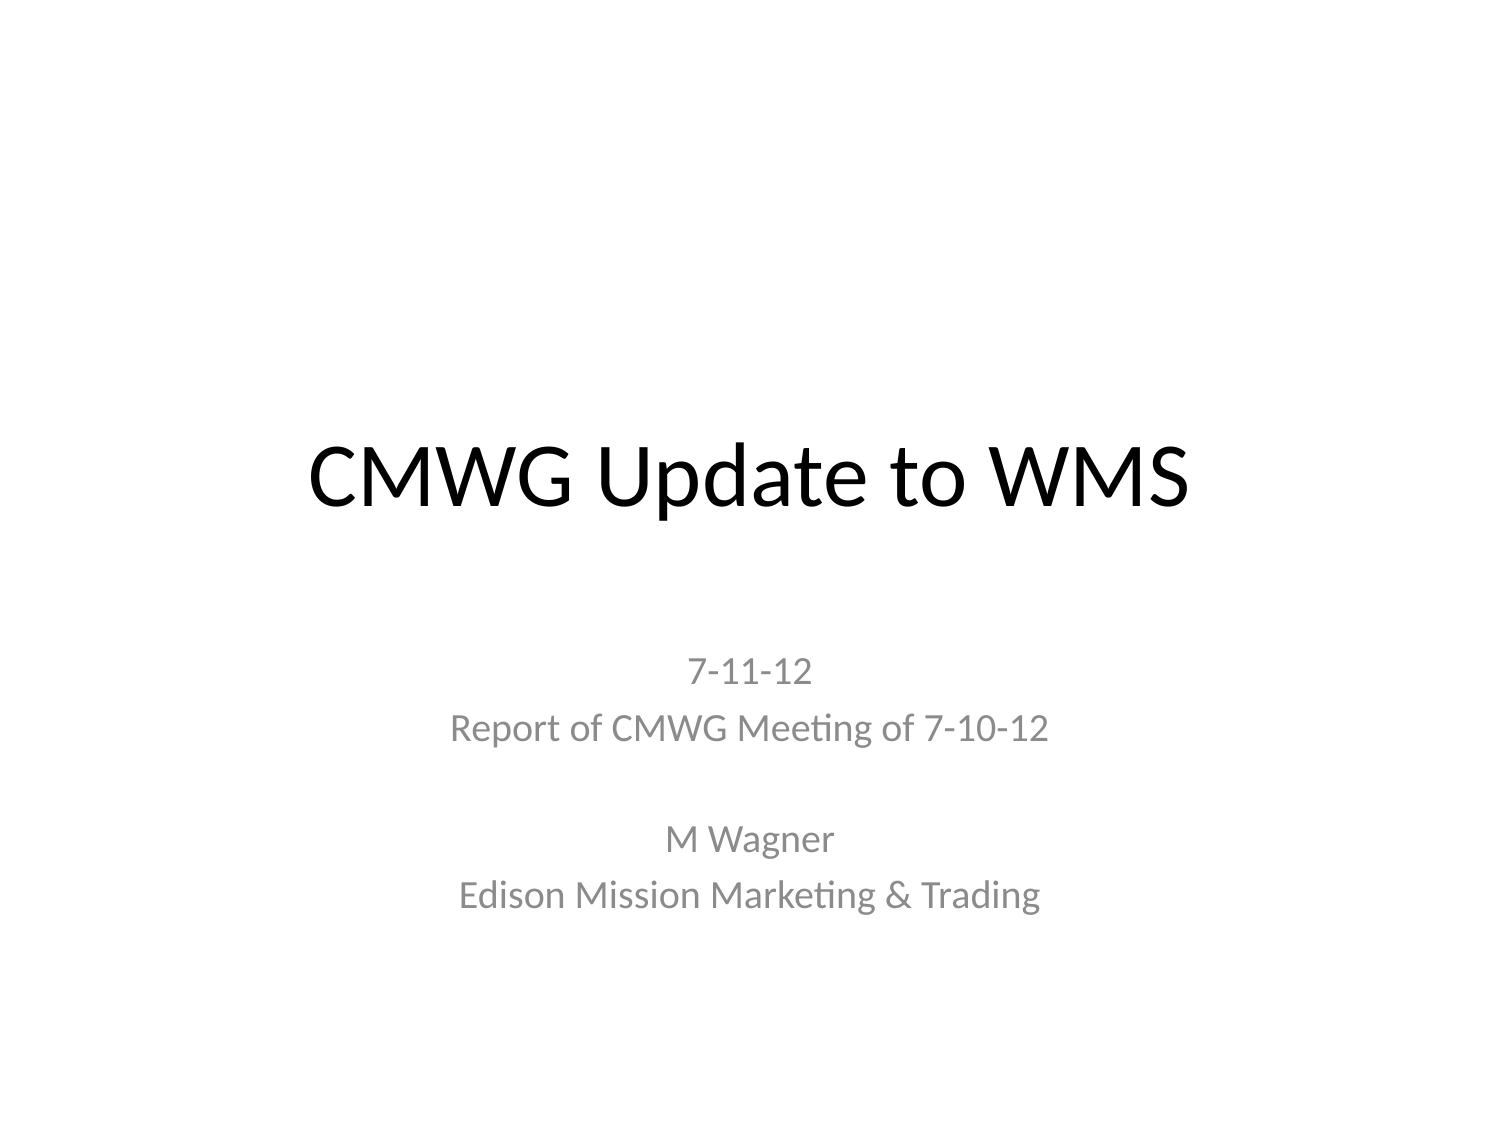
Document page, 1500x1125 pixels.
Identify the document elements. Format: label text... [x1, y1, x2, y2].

subtitle 7-11-12 Report of CMWG Meeting of 7-10-12 M Wagner Edison Mission Marketing & Trading [224, 637, 1276, 926]
title CMWG Update to WMS [112, 349, 1388, 591]
